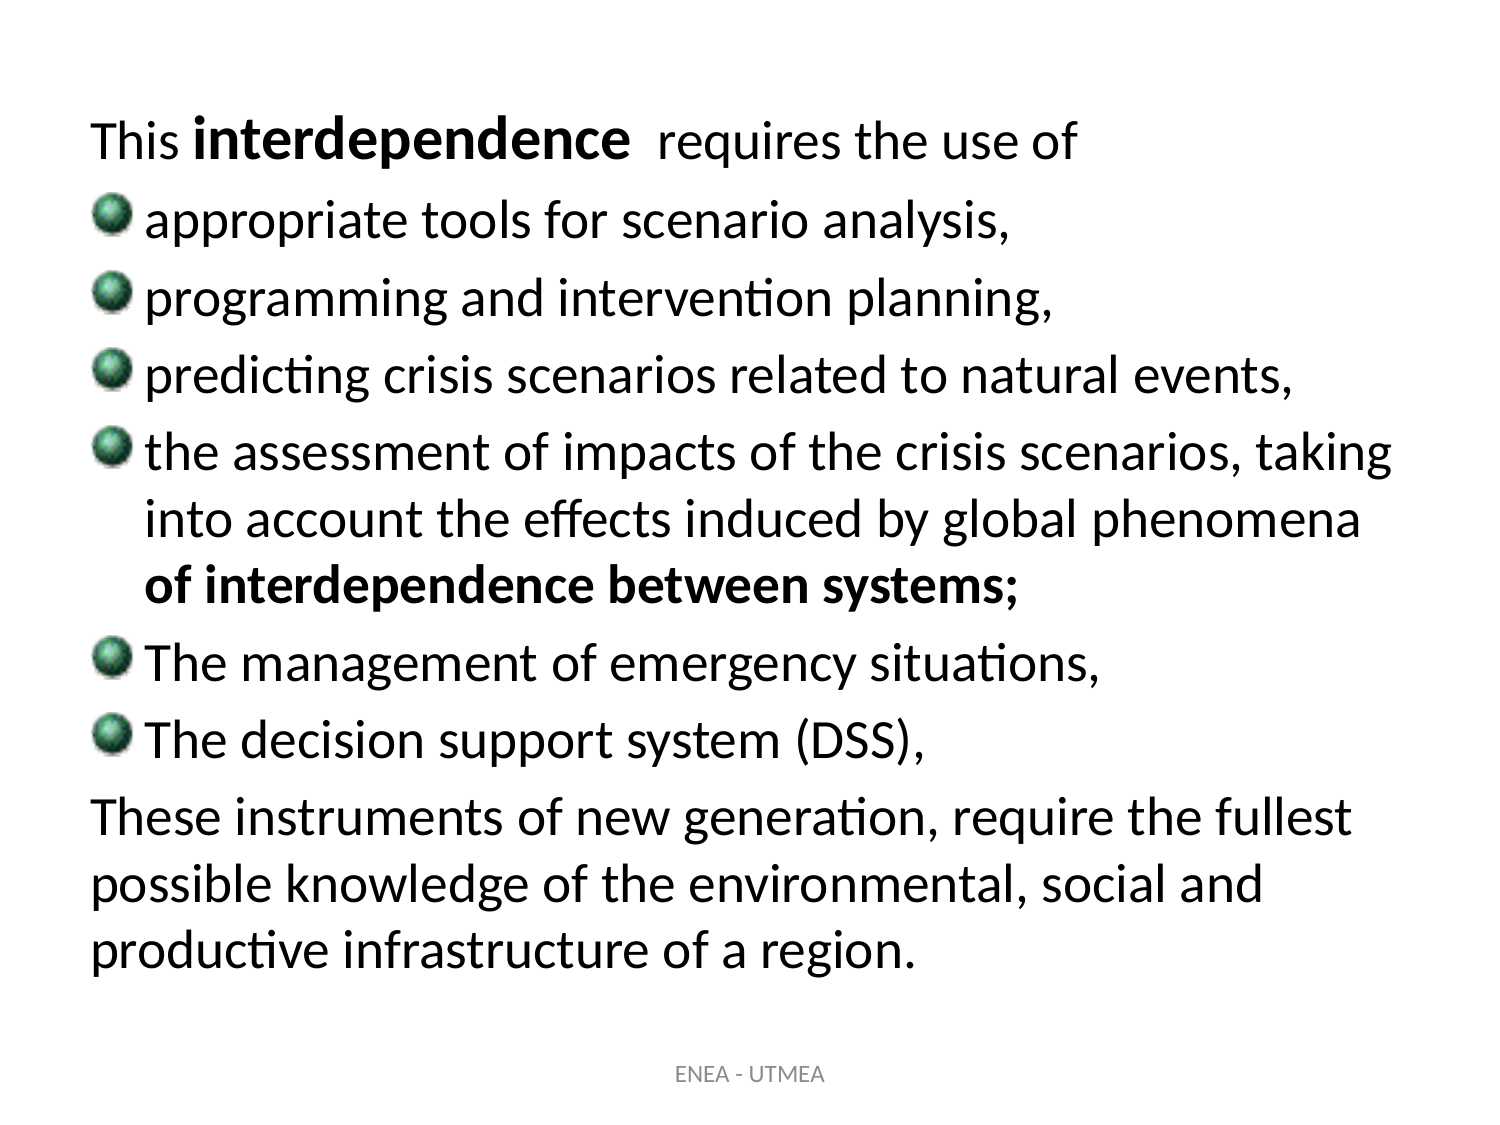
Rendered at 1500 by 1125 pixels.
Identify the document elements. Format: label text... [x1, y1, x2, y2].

picture [90, 635, 137, 683]
picture [90, 425, 137, 472]
list This interdependence requires the use of appropriate tools for scenario analysis, programming and intervention planning, predicting crisis scenarios related to natural events, the assessment of impacts of the crisis scenarios, taking into account the effects induced by global phenomena of interdependence between systems; The management of emergency situations, The decision support system (DSS), These instruments of new generation, require the fullest possible knowledge of the environmental, social and productive infrastructure of a region. [75, 90, 1424, 1005]
picture [90, 192, 137, 240]
picture [90, 712, 137, 760]
picture [90, 347, 137, 395]
footer ENEA - UTMEA [512, 1042, 988, 1103]
picture [90, 270, 137, 318]
